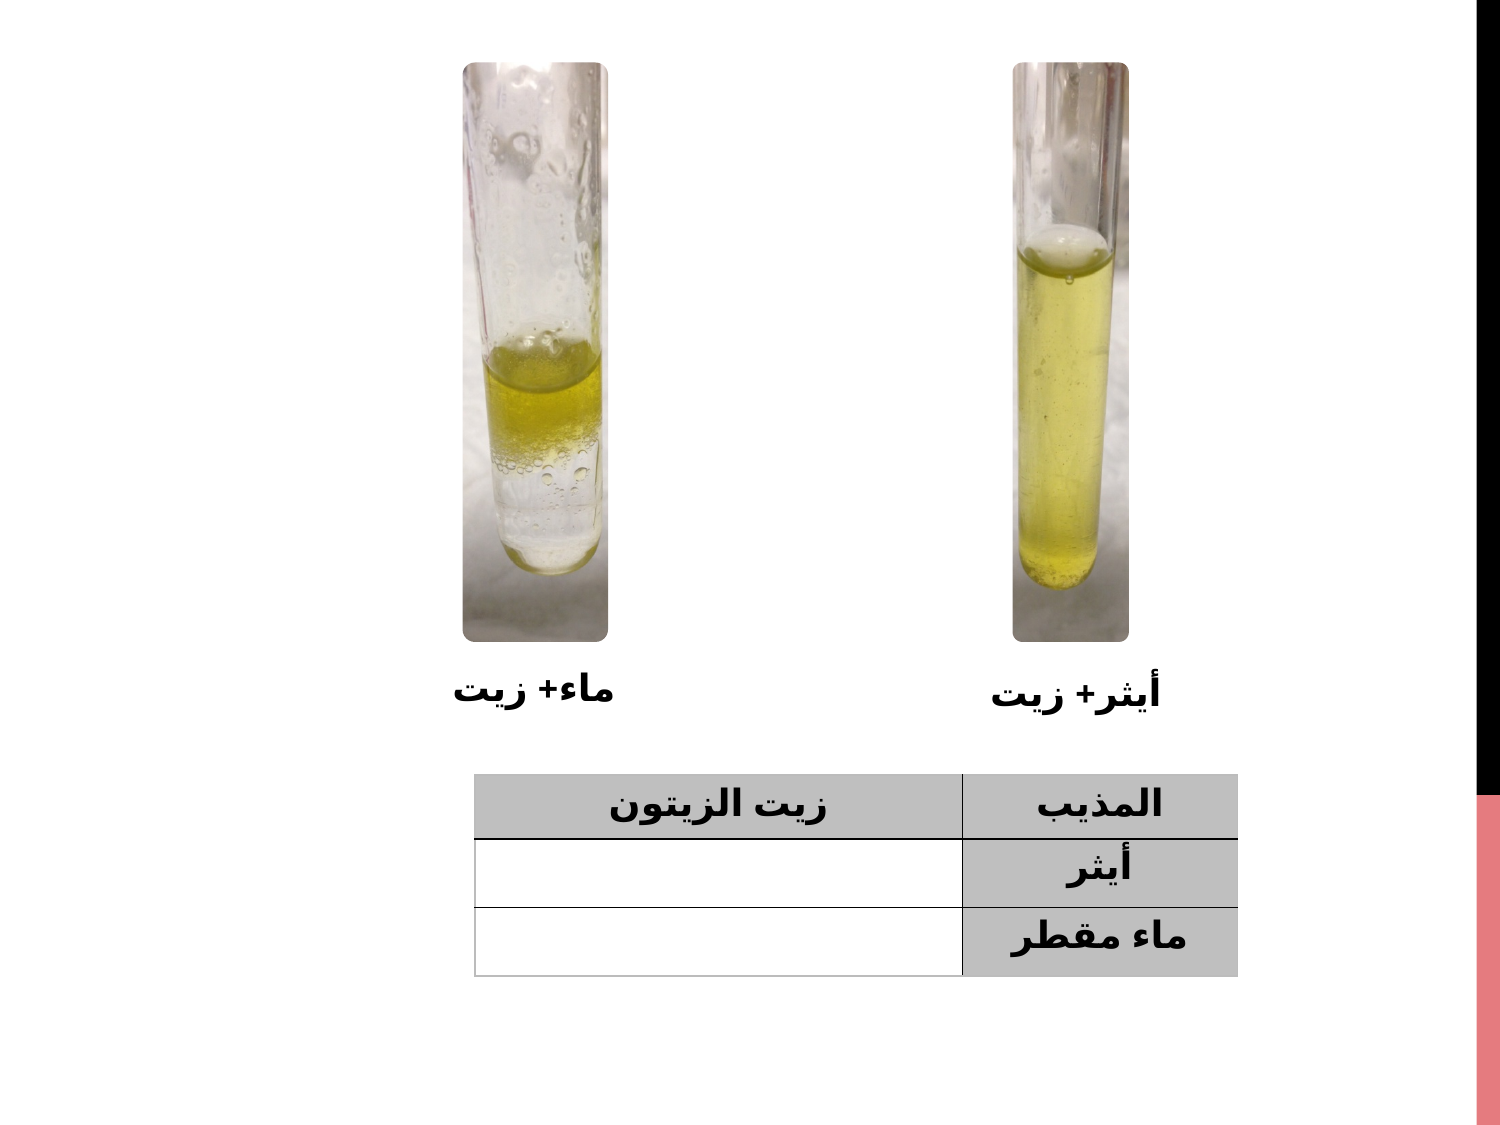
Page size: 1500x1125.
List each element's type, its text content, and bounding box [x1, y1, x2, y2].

table_header زيت الزيتون [476, 776, 962, 838]
text_box ماء+ زيت [437, 656, 631, 717]
table_header المذيب [963, 776, 1237, 838]
table_cell ماء مقطر [963, 908, 1237, 975]
table_cell [476, 840, 962, 907]
table_cell [476, 908, 962, 975]
picture [244, 62, 1361, 642]
table_cell أيثر [963, 840, 1237, 907]
text_box أيثر+ زيت [975, 661, 1177, 722]
